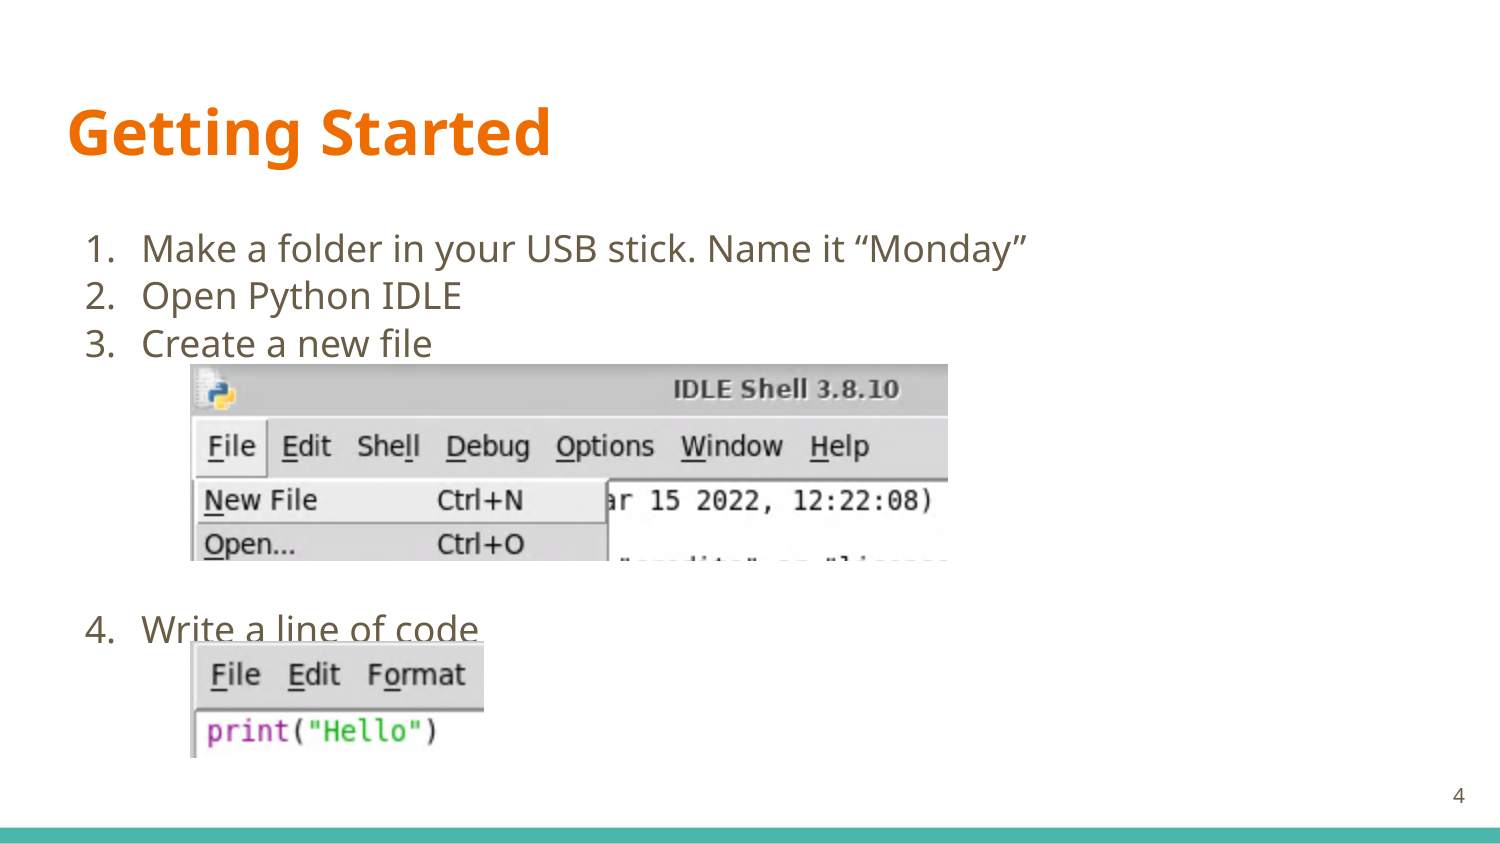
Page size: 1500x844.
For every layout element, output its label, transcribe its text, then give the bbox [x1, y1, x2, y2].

title Getting Started [51, 72, 1449, 189]
picture [190, 364, 948, 561]
list Make a folder in your USB stick. Name it “Monday” Open Python IDLE Create a new file Write a line of code [51, 207, 1449, 750]
slide_number ‹#› [1389, 764, 1480, 830]
picture [190, 641, 484, 759]
